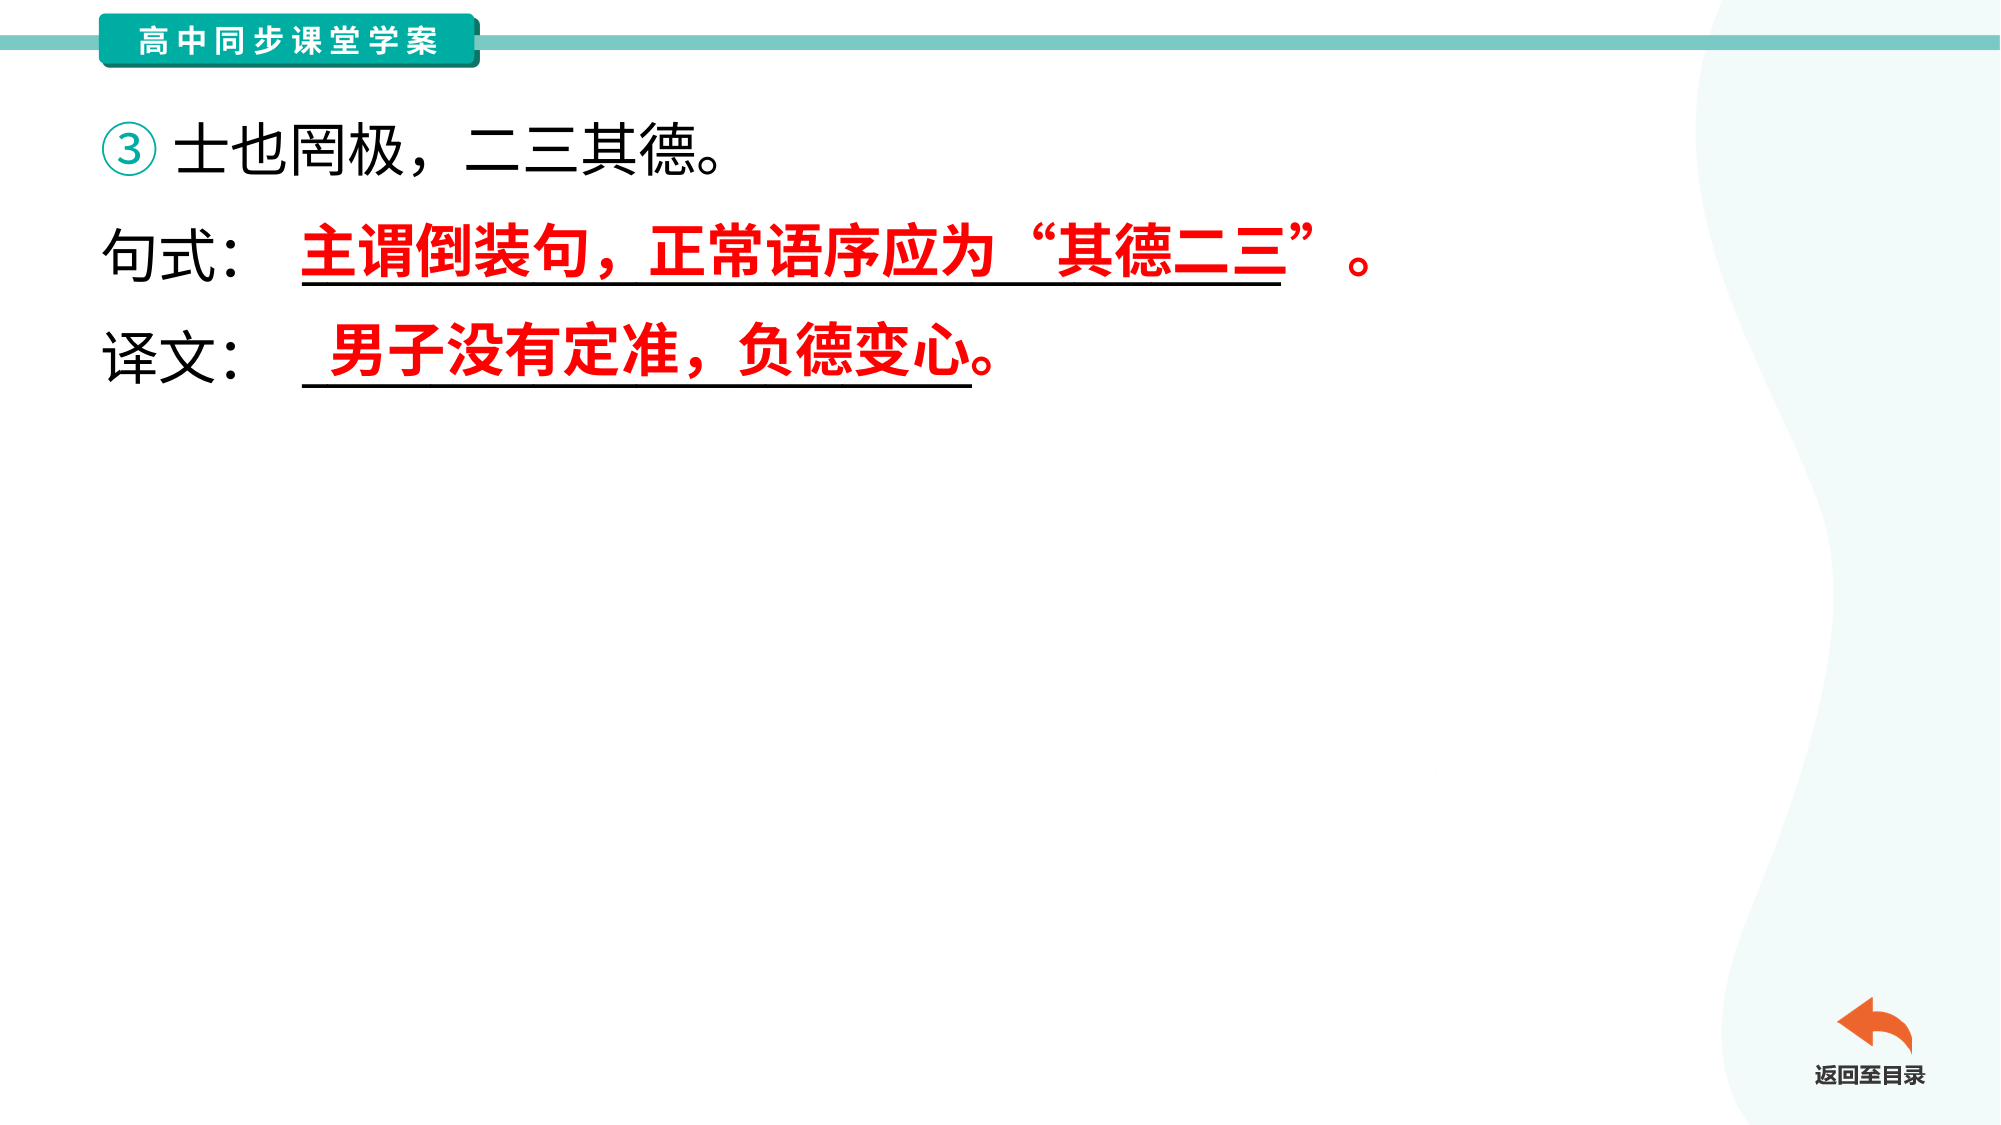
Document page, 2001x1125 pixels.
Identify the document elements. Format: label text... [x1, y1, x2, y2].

text_box ③士也罔极，二三其德。 句式： ______________________________________ 译文： __________________________ [100, 76, 1899, 380]
text_box 男子没有定准，负德变心。 [306, 280, 1052, 372]
picture [0, 0, 2000, 1125]
text_box 主谓倒装句，正常语序应为“其德二三”。 [304, 178, 1402, 272]
